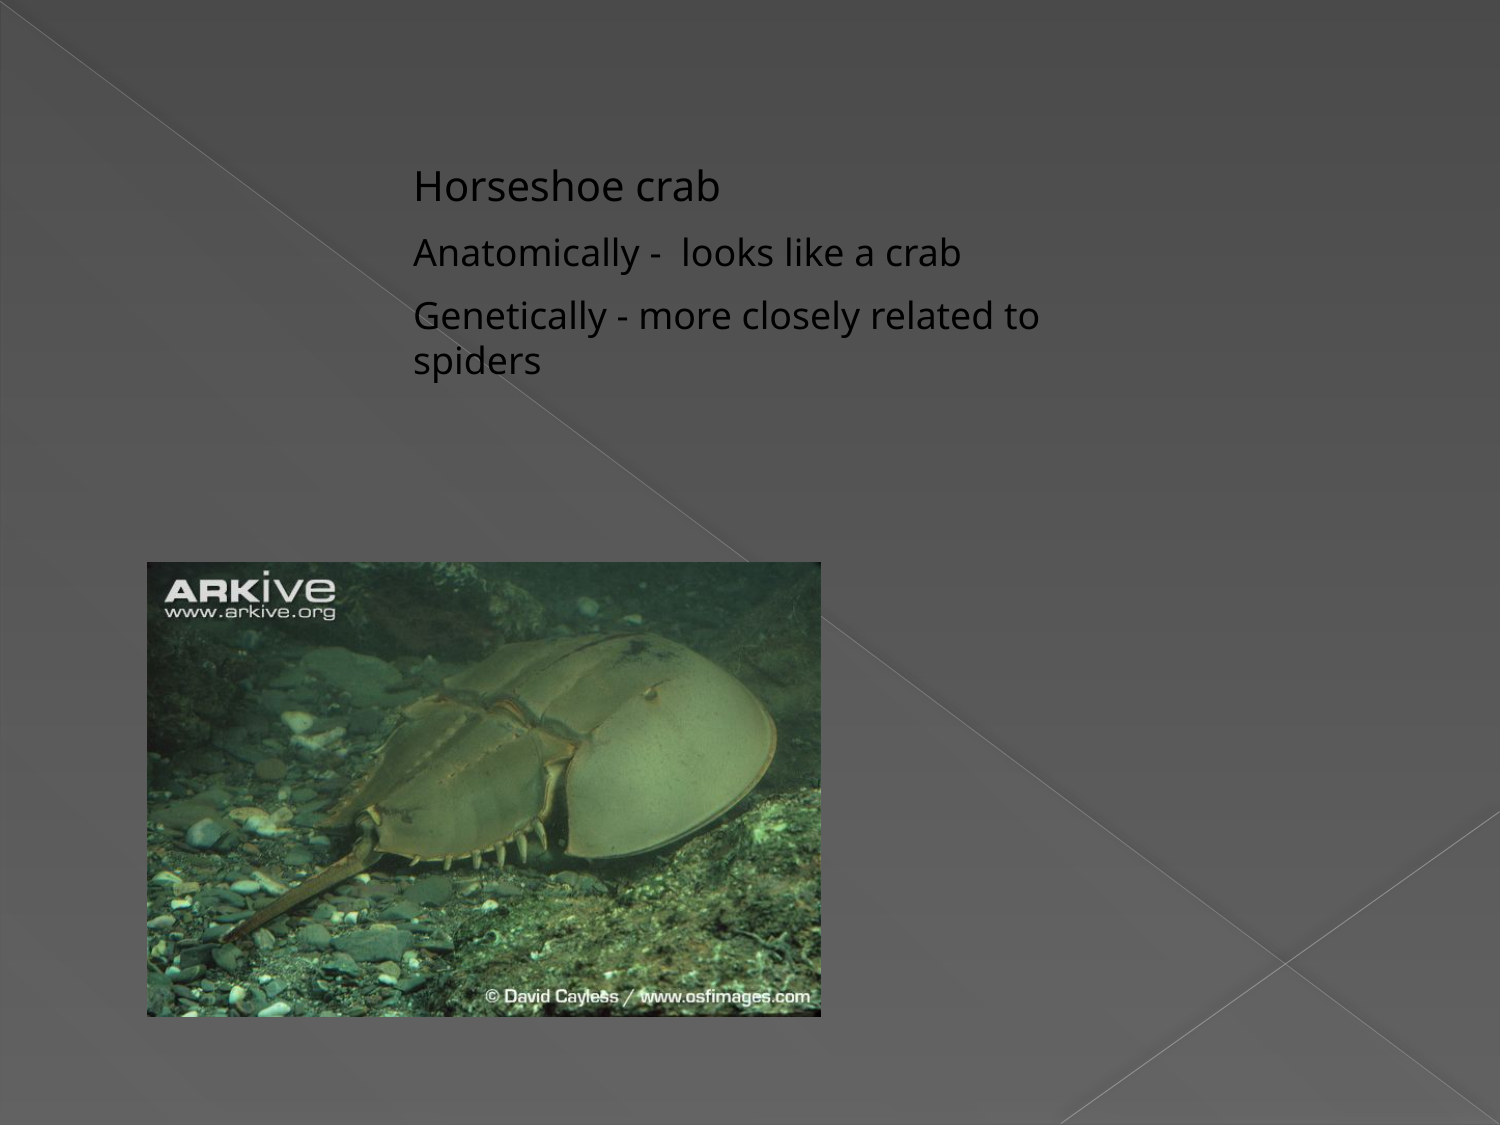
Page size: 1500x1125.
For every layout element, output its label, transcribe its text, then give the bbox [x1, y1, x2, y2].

picture [147, 562, 822, 1017]
text_box Horseshoe crab Anatomically - looks like a crab Genetically - more closely related to spiders [398, 152, 1149, 390]
